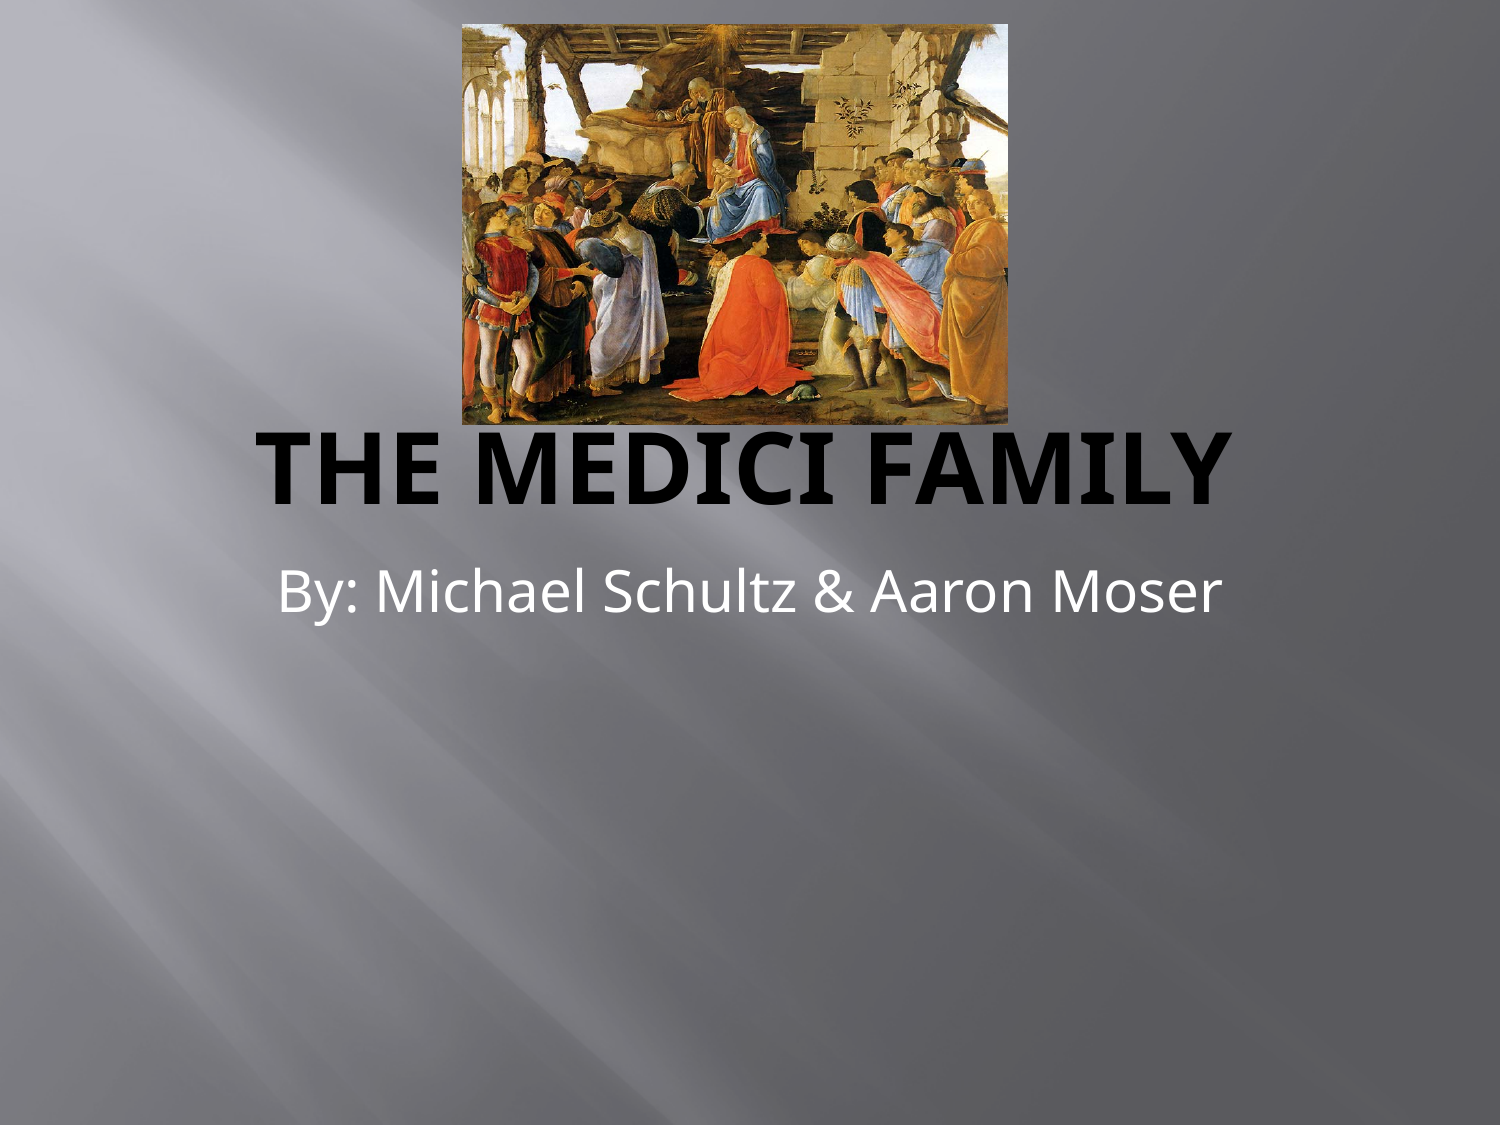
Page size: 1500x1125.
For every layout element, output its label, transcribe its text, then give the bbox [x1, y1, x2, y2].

title The Medici Family [69, 224, 1420, 525]
subtitle By: Michael Schultz & Aaron Moser [225, 546, 1275, 834]
picture [462, 24, 1009, 426]
